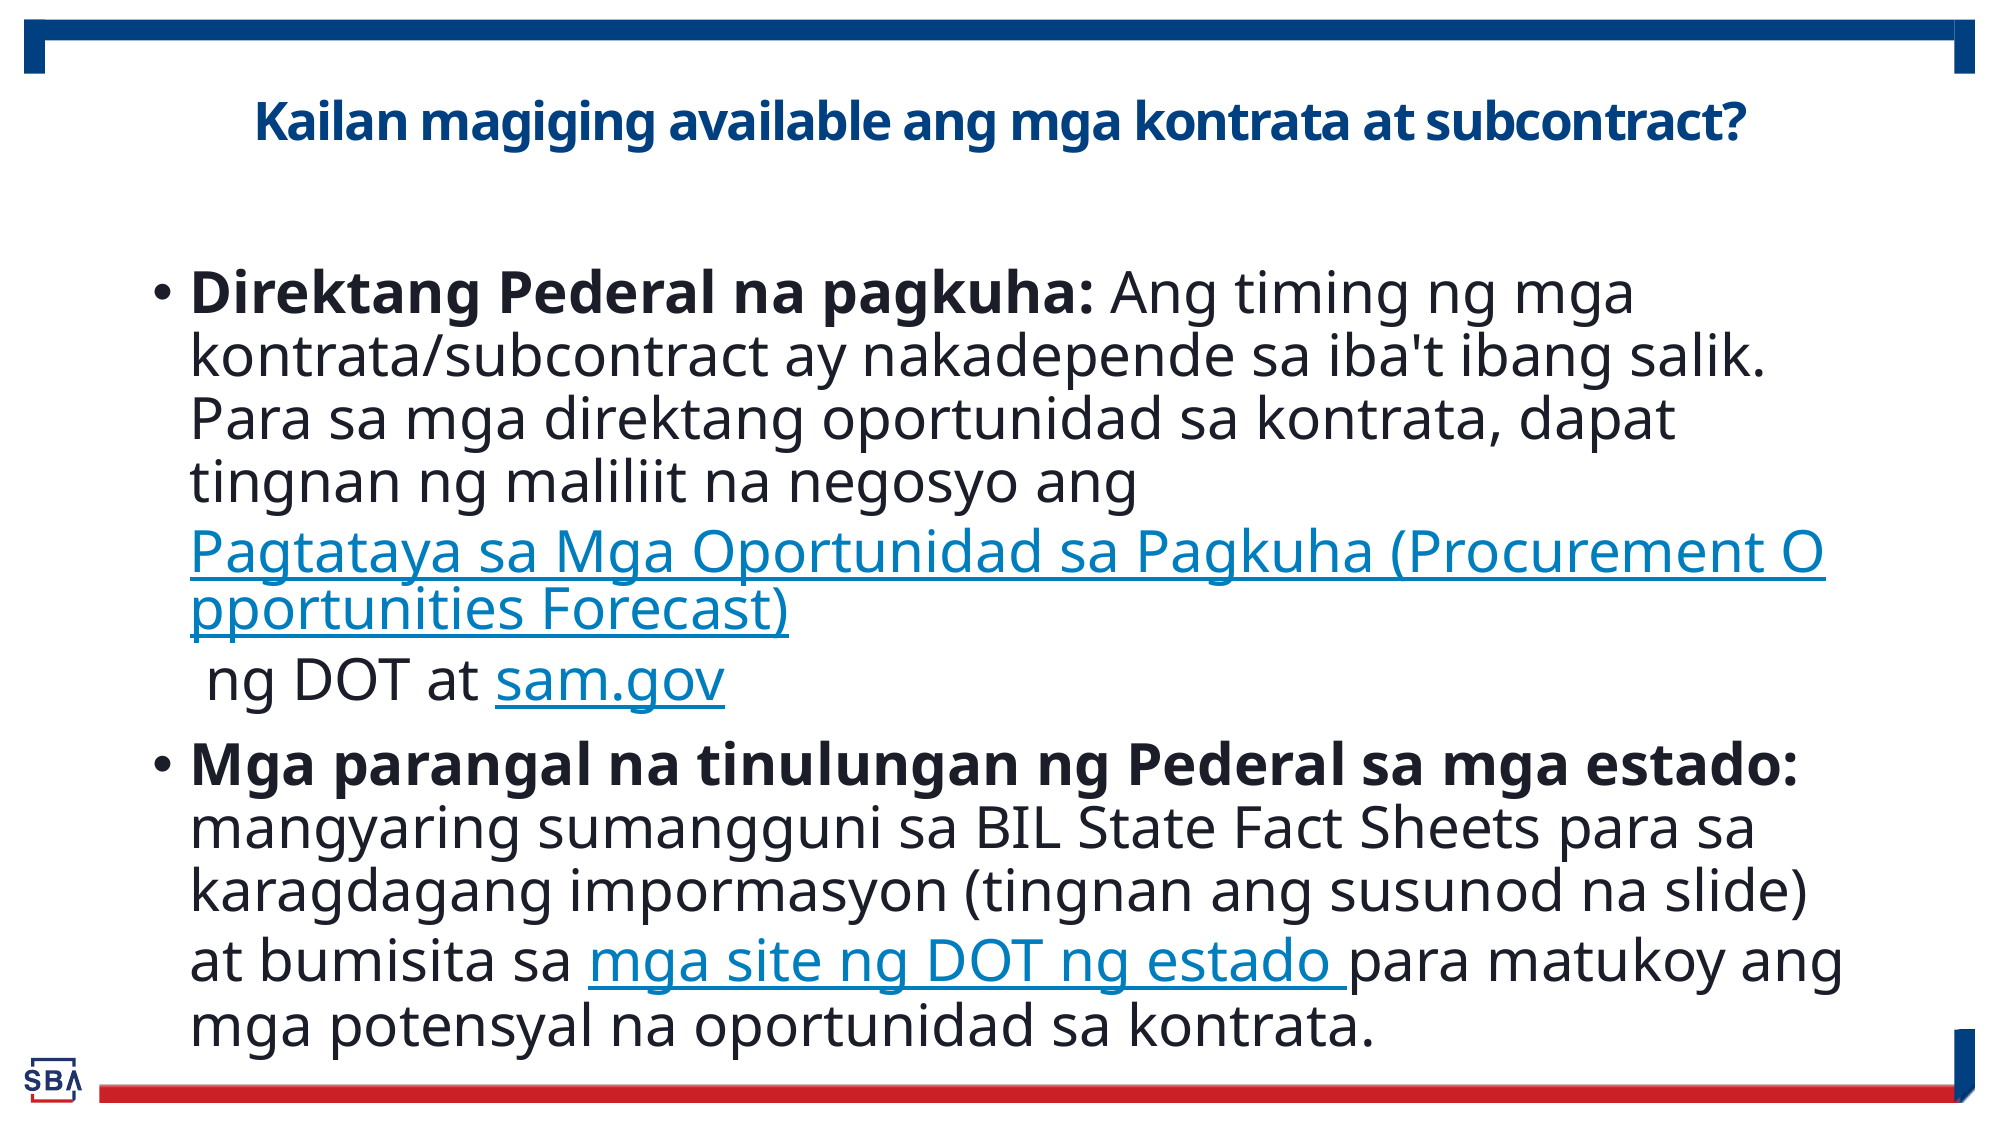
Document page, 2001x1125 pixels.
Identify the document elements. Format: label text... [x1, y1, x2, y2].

list Direktang Pederal na pagkuha: Ang timing ng mga kontrata/subcontract ay nakadepende sa iba't ibang salik. Para sa mga direktang oportunidad sa kontrata, dapat tingnan ng maliliit na negosyo ang Pagtataya sa Mga Oportunidad sa Pagkuha (Procurement Opportunities Forecast) ng DOT at sam.gov Mga parangal na tinulungan ng Pederal sa mga estado: mangyaring sumangguni sa BIL State Fact Sheets para sa karagdagang impormasyon (tingnan ang susunod na slide) at bumisita sa mga site ng DOT ng estado para matukoy ang mga potensyal na oportunidad sa kontrata. [137, 255, 1863, 1041]
title Kailan magiging available ang mga kontrata at subcontract? [137, 87, 1863, 186]
